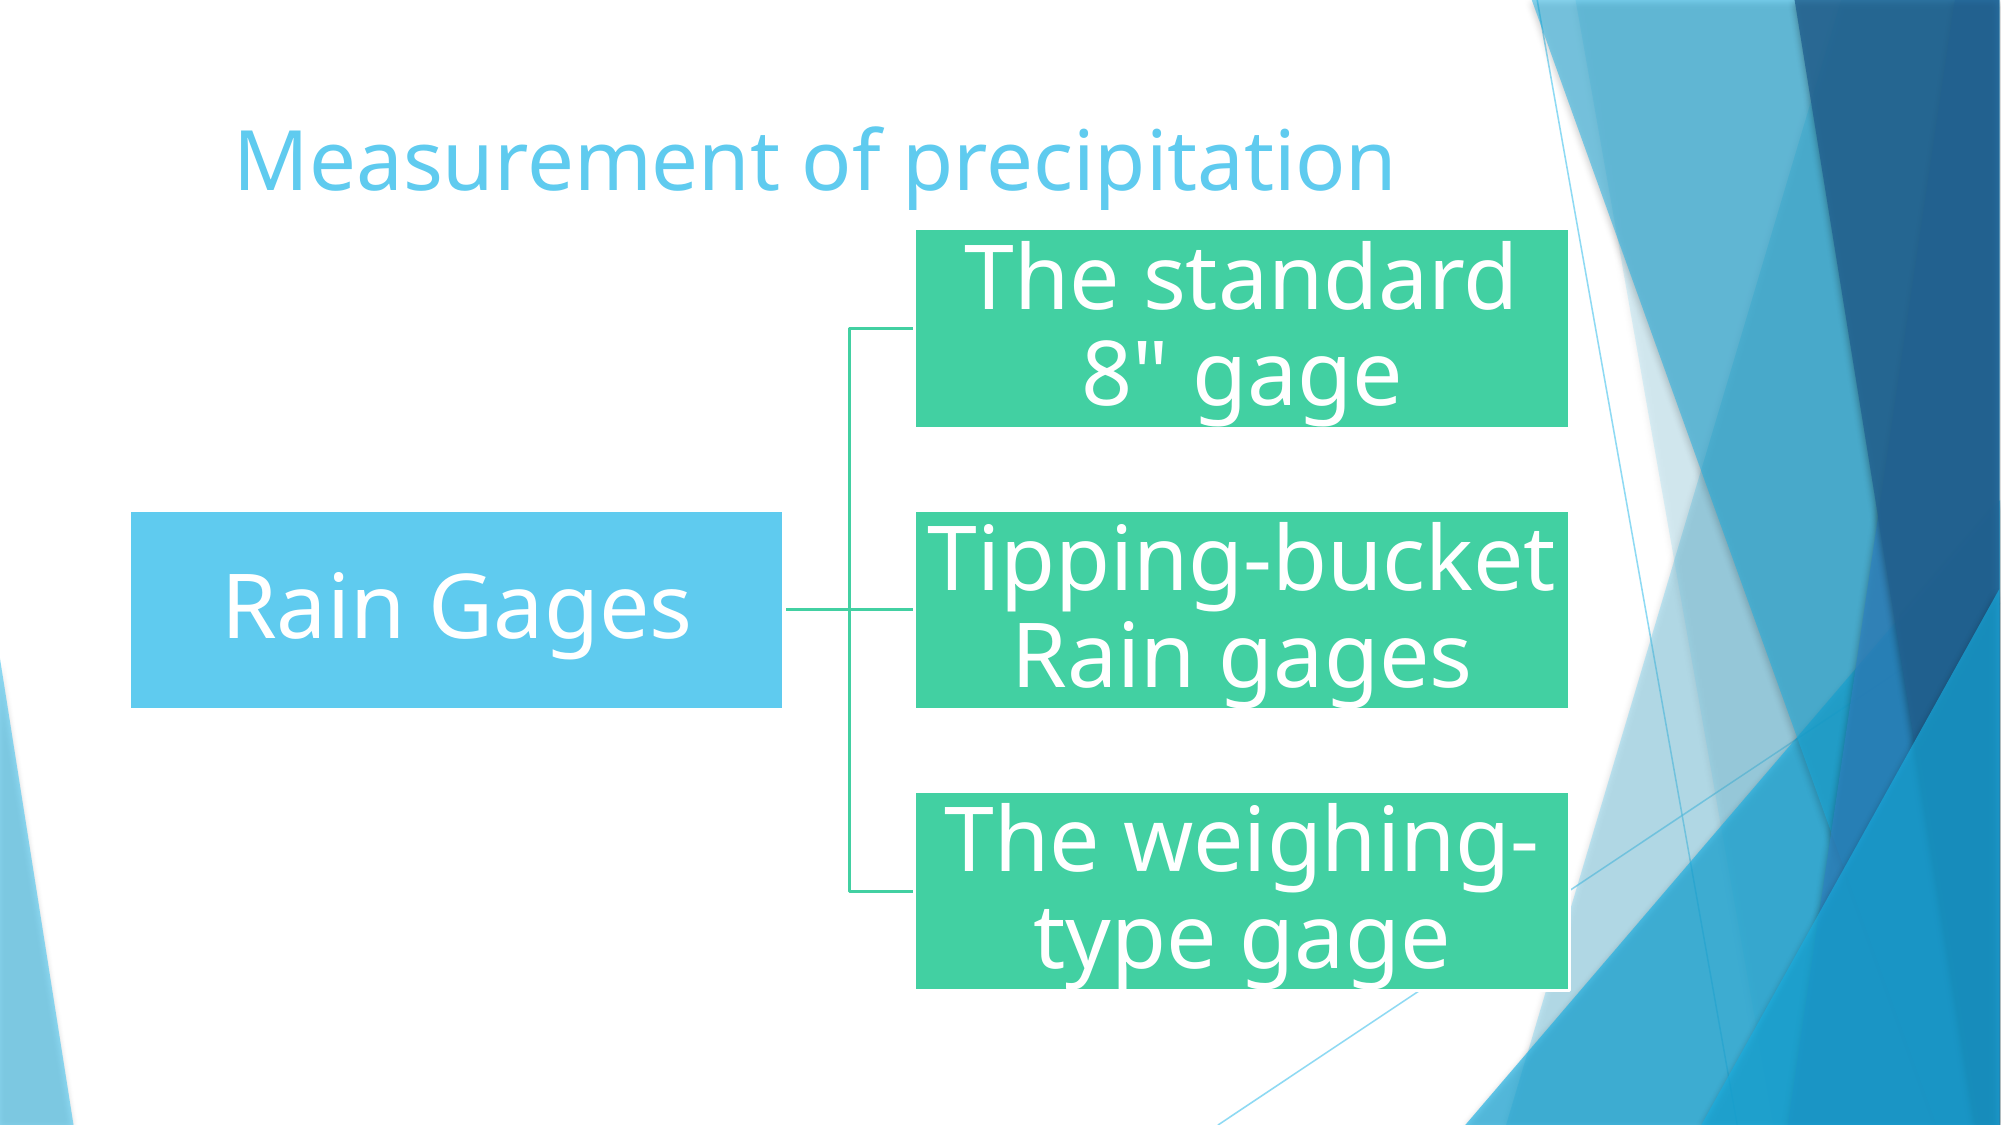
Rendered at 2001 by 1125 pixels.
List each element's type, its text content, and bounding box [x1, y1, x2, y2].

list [110, 227, 1589, 992]
title Measurement of precipitation [111, 99, 1522, 227]
